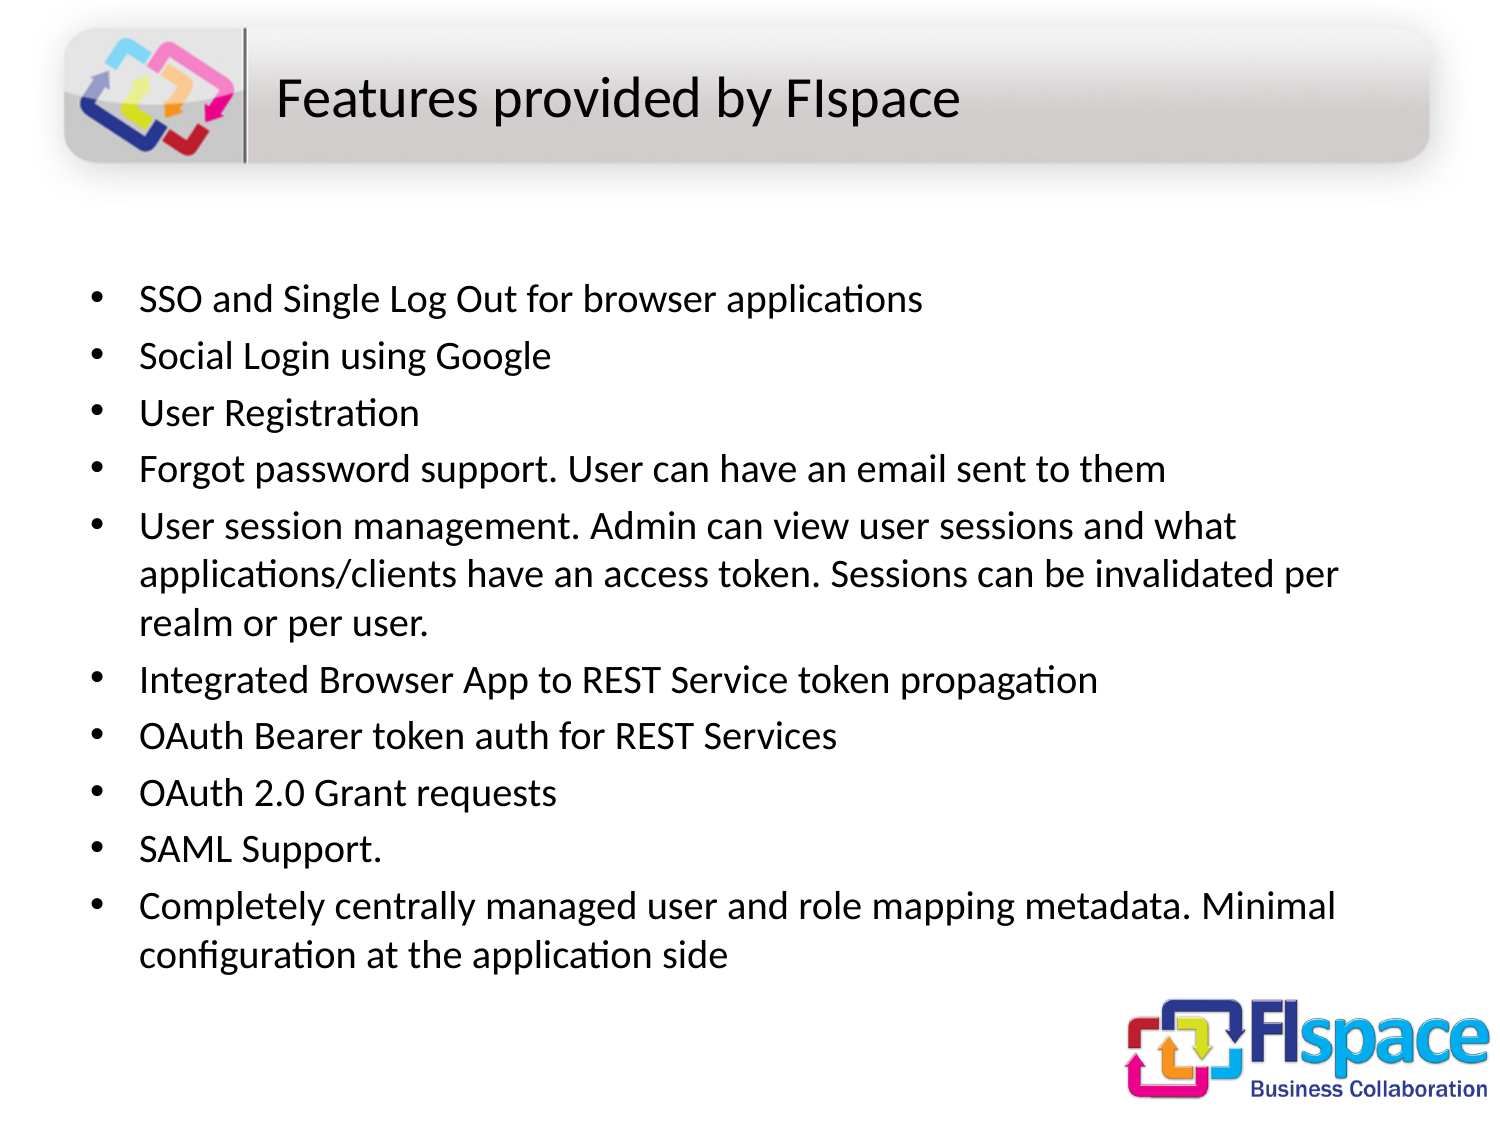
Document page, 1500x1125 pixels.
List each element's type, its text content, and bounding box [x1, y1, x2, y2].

picture [1118, 993, 1496, 1101]
picture [0, 0, 1500, 253]
title Features provided by FIspace [261, 39, 1401, 149]
list SSO and Single Log Out for browser applications Social Login using Google User Registration Forgot password support. User can have an email sent to them User session management. Admin can view user sessions and what applications/clients have an access token. Sessions can be invalidated per realm or per user. Integrated Browser App to REST Service token propagation OAuth Bearer token auth for REST Services OAuth 2.0 Grant requests SAML Support. Completely centrally managed user and role mapping metadata. Minimal configuration at the application side [75, 208, 1425, 988]
